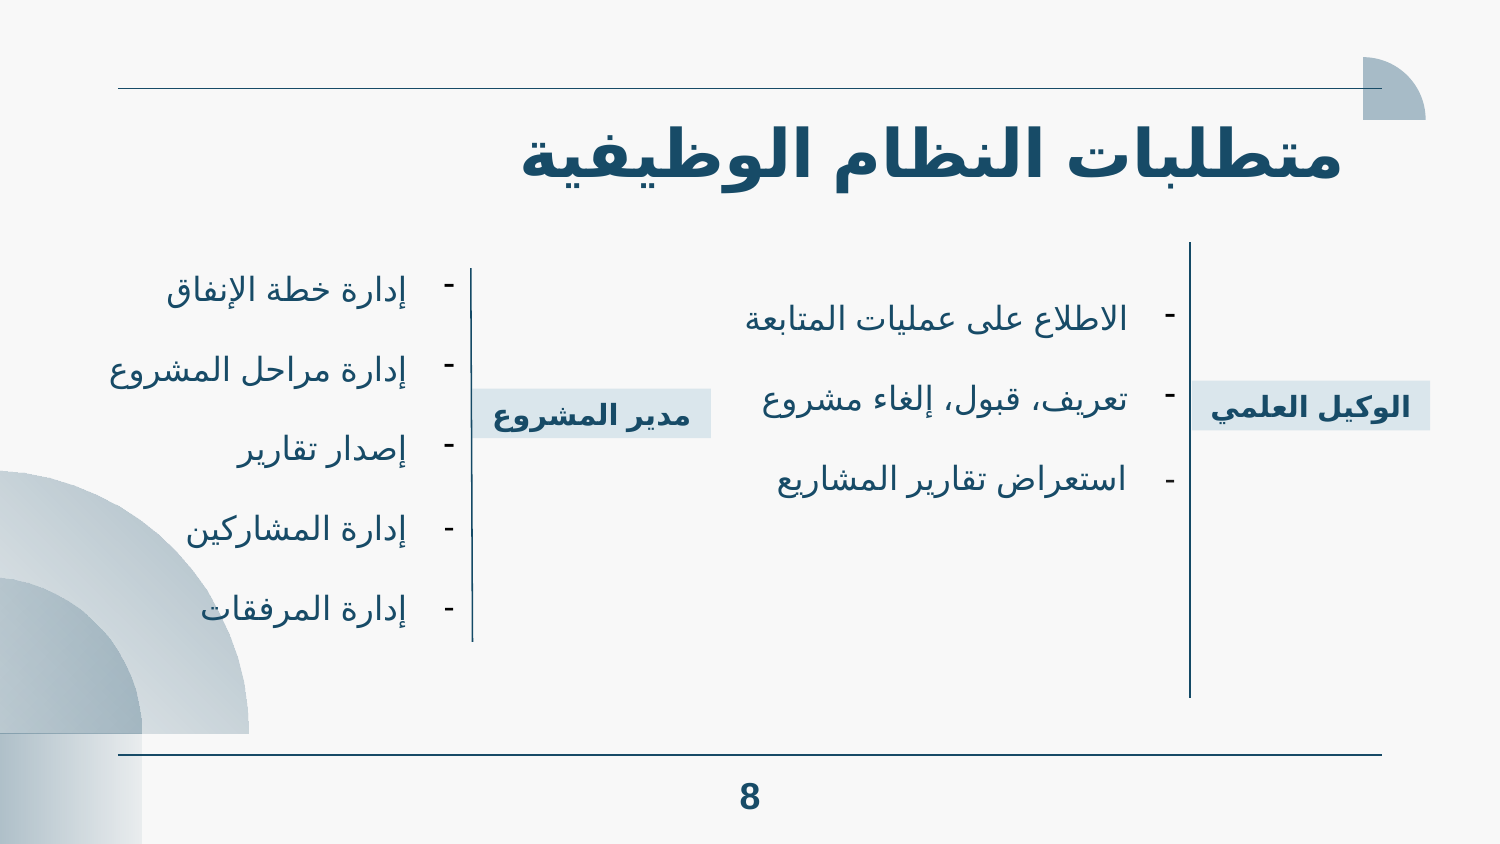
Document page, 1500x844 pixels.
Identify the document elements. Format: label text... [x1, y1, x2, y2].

text_box مدير المشروع [478, 388, 711, 439]
text_box الاطلاع على عمليات المتابعة تعريف، قبول، إلغاء مشروع - استعراض تقارير المشاريع [698, 290, 1185, 505]
text_box الوكيل العلمي [1195, 380, 1431, 431]
text_box 8 [698, 758, 801, 831]
text_box متطلبات النظام الوظيفية [97, 95, 1361, 181]
text_box إدارة خطة الإنفاق إدارة مراحل المشروع إصدار تقارير إدارة المشاركين إدارة المرفقات [59, 260, 470, 675]
